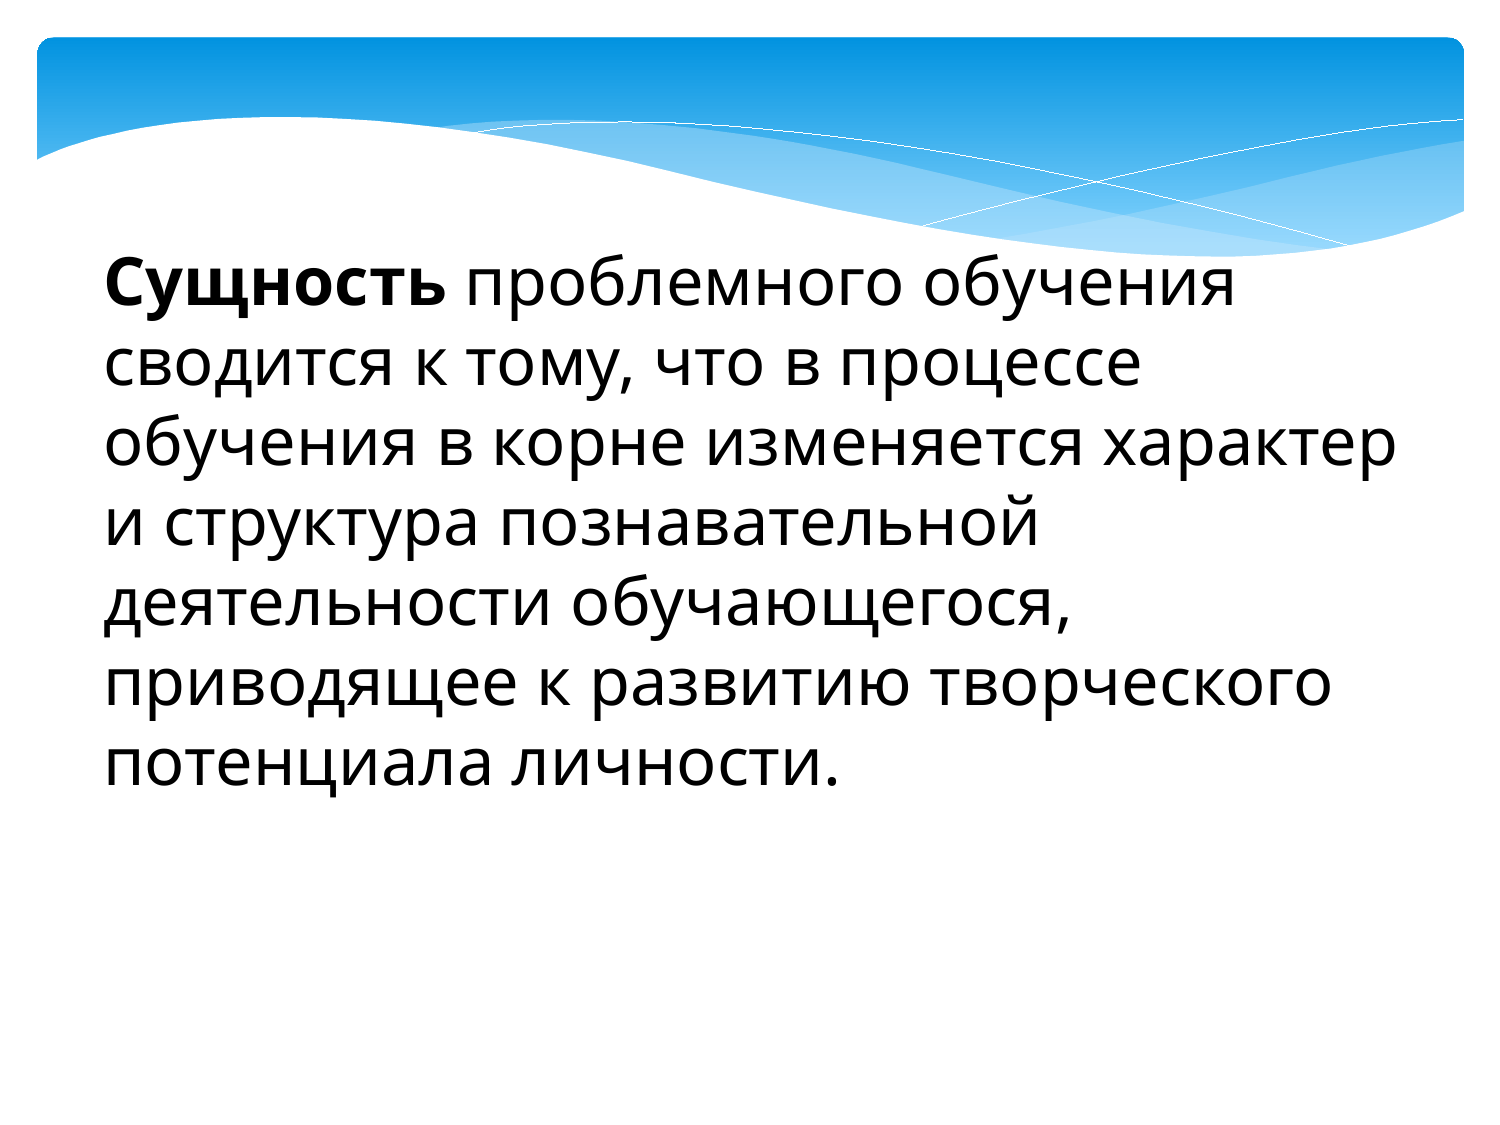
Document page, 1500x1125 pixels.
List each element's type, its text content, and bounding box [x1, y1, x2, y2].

text_box Сущность проблемного обучения сводится к тому, что в процессе обучения в корне изменяется характер и структура познавательной деятельности обучающегося, приводящее к развитию творческого потенциала личности. [88, 231, 1459, 807]
